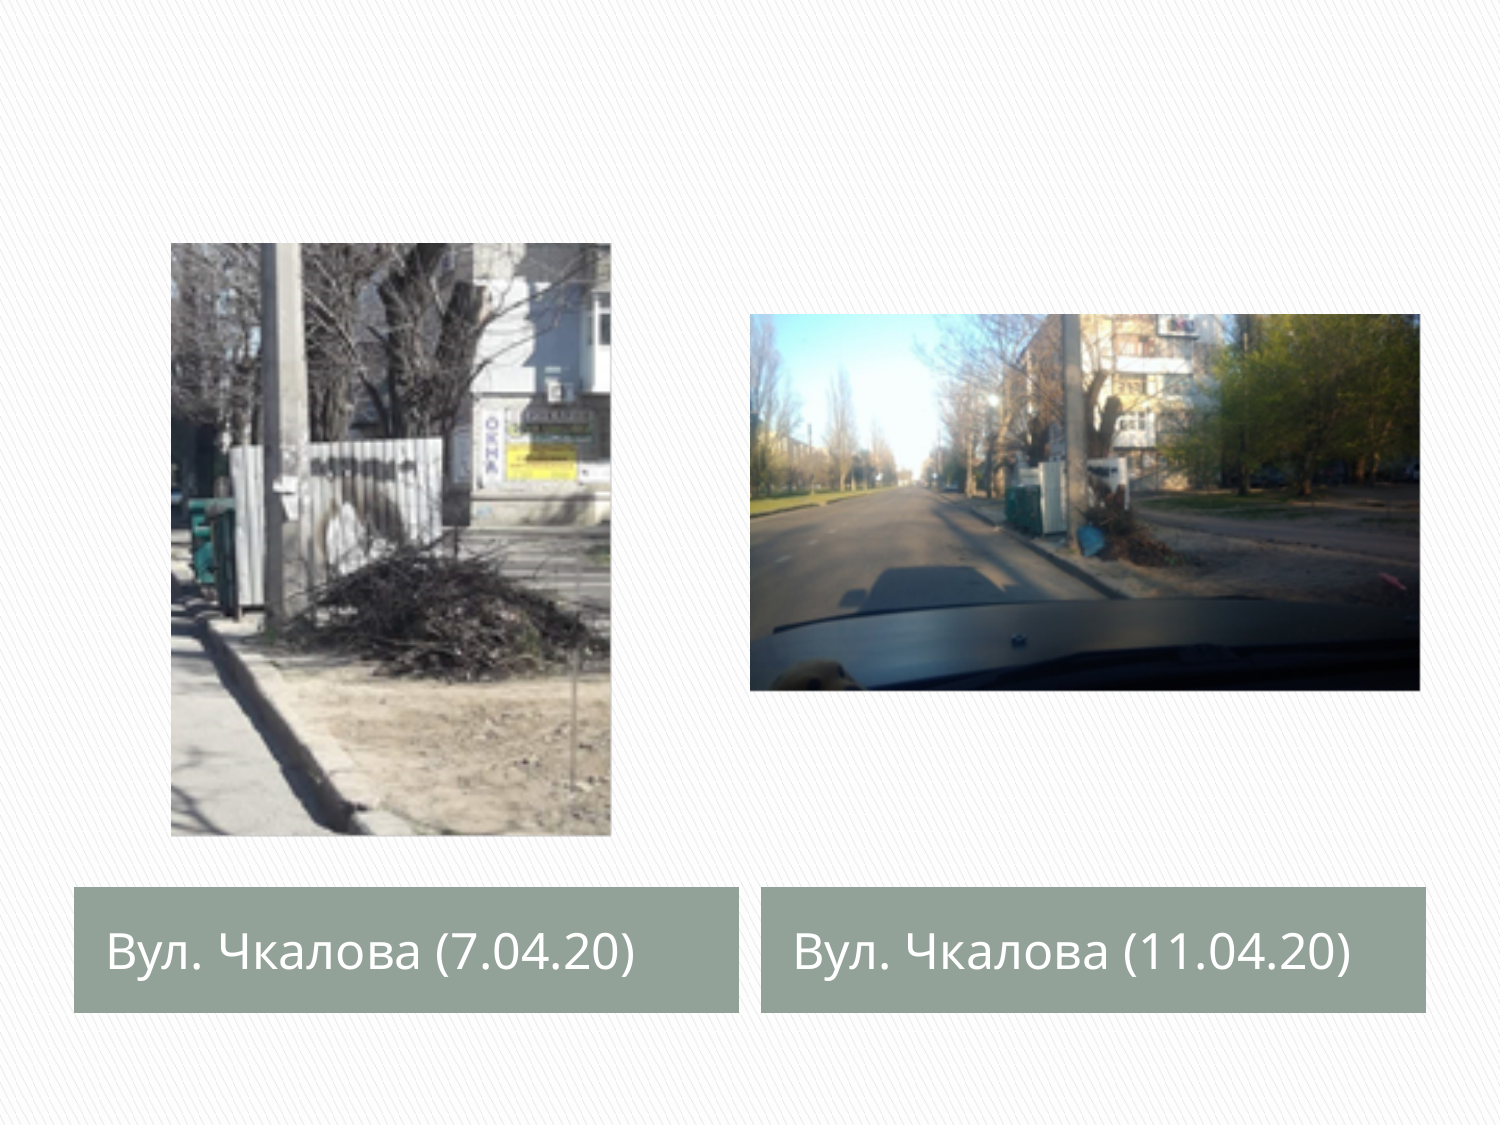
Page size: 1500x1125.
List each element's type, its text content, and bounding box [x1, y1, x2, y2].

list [749, 314, 1423, 695]
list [170, 243, 615, 840]
list Вул. Чкалова (11.04.20) [761, 887, 1426, 1013]
list Вул. Чкалова (7.04.20) [74, 887, 739, 1013]
